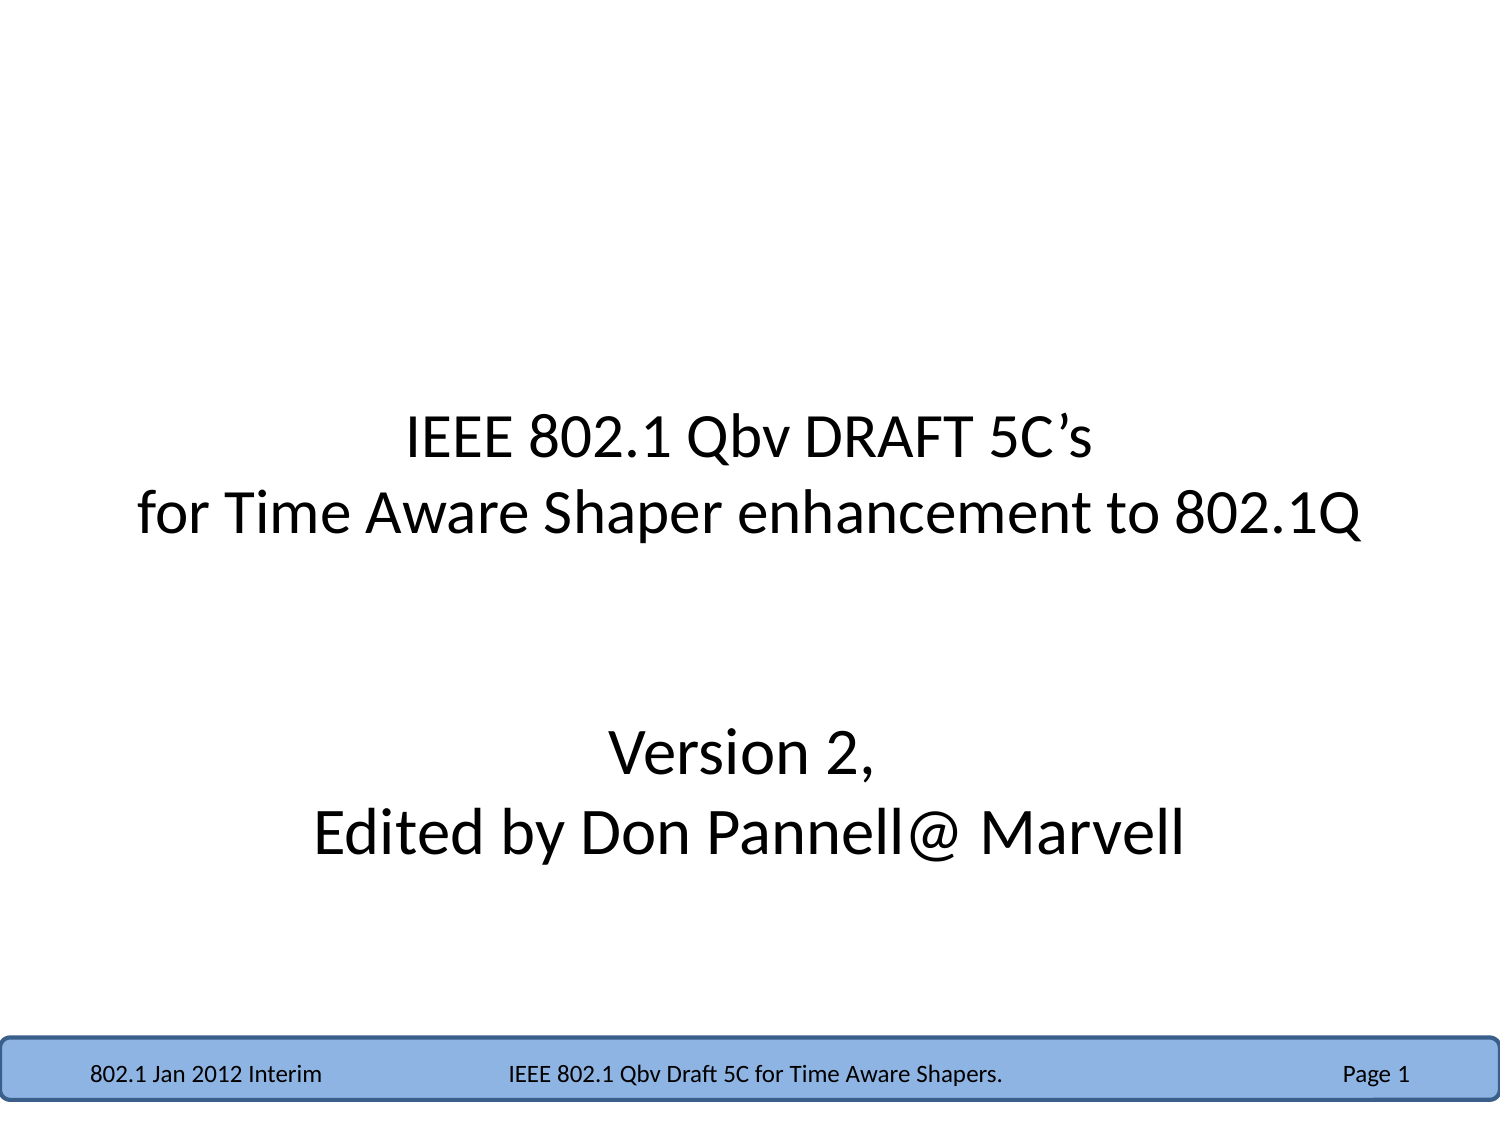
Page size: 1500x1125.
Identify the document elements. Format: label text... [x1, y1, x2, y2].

title IEEE 802.1 Qbv DRAFT 5C’s for Time Aware Shaper enhancement to 802.1Q [112, 349, 1388, 591]
subtitle Version 2, Edited by Don Pannell@ Marvell [225, 699, 1275, 925]
footer IEEE 802.1 Qbv Draft 5C for Time Aware Shapers. [425, 1042, 1088, 1103]
slide_number Page 1 [1088, 1042, 1425, 1103]
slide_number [75, 1042, 425, 1103]
